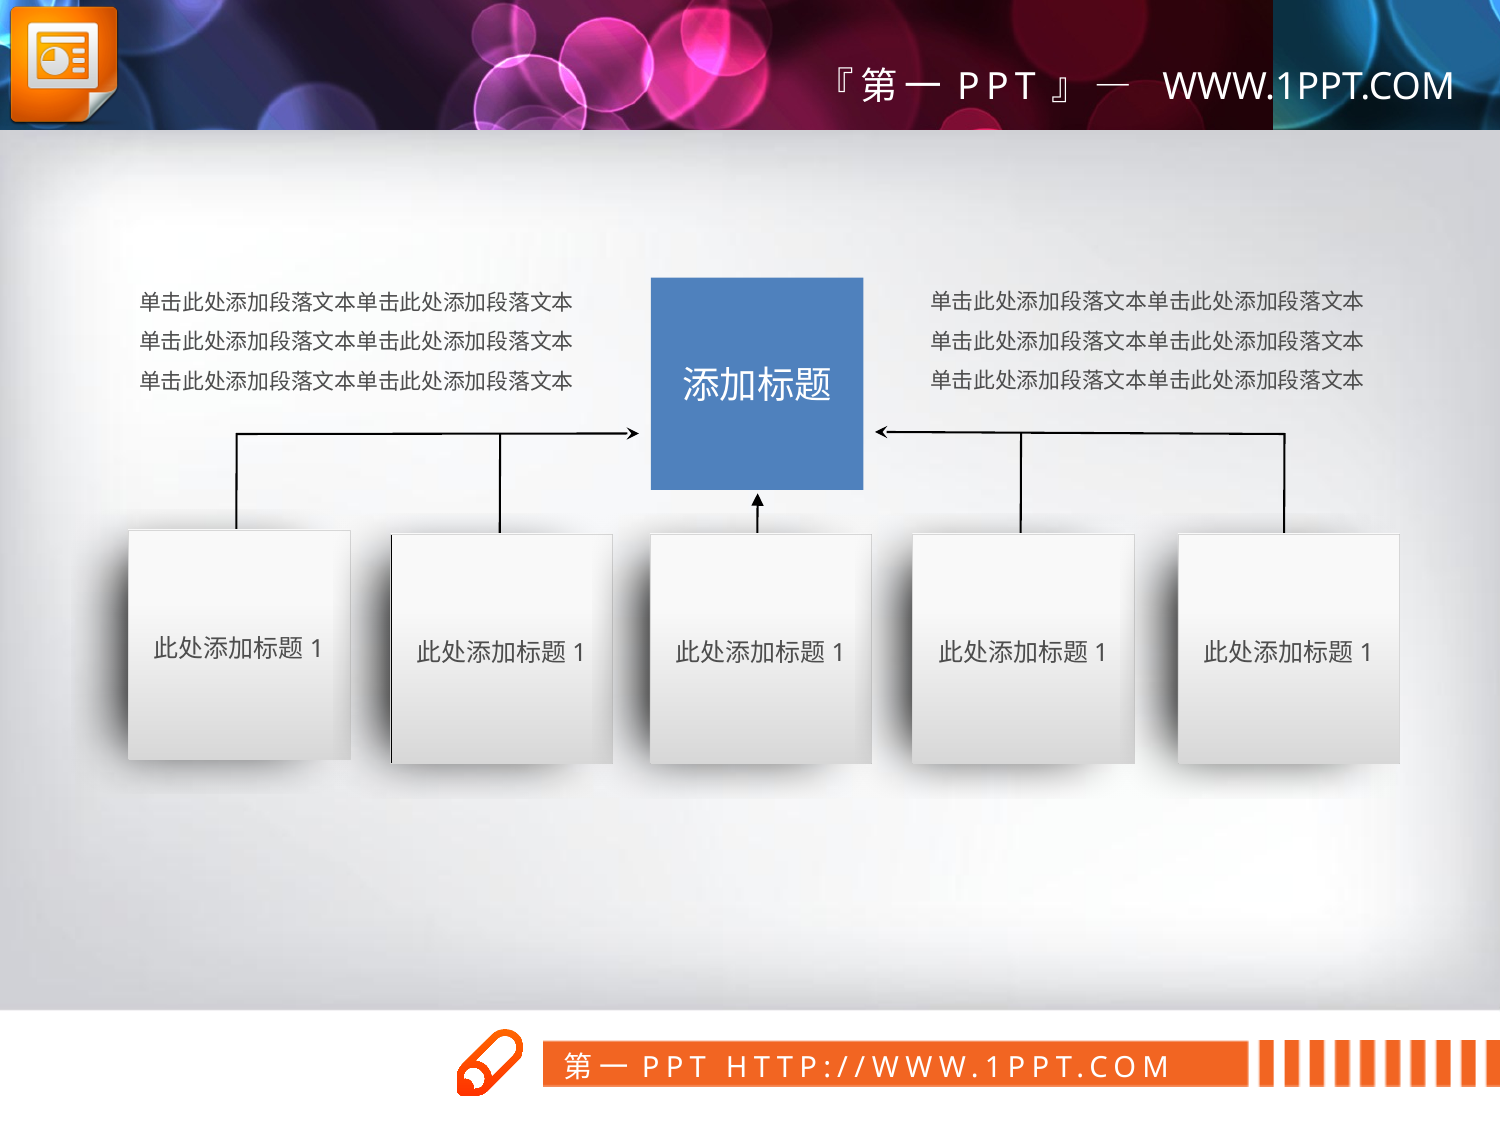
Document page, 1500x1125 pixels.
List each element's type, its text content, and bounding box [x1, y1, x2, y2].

text_box 单击此处添加段落文本单击此处添加段落文本单击此处添加段落文本单击此处添加段落文本单击此处添加段落文本单击此处添加段落文本 [915, 267, 1383, 401]
text_box 单击此处添加段落文本单击此处添加段落文本单击此处添加段落文本单击此处添加段落文本单击此处添加段落文本单击此处添加段落文本 [124, 268, 592, 401]
text_box 此处添加标题1 [649, 533, 872, 764]
picture [543, 1040, 1500, 1087]
text_box 此处添加标题1 [128, 529, 350, 760]
text_box 此处添加标题1 [390, 533, 613, 764]
text_box 添加标题 [649, 275, 865, 492]
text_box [874, 431, 1285, 435]
text_box 此处添加标题1 [912, 533, 1135, 764]
picture [0, 0, 1500, 1012]
text_box 此处添加标题1 [1177, 533, 1400, 764]
